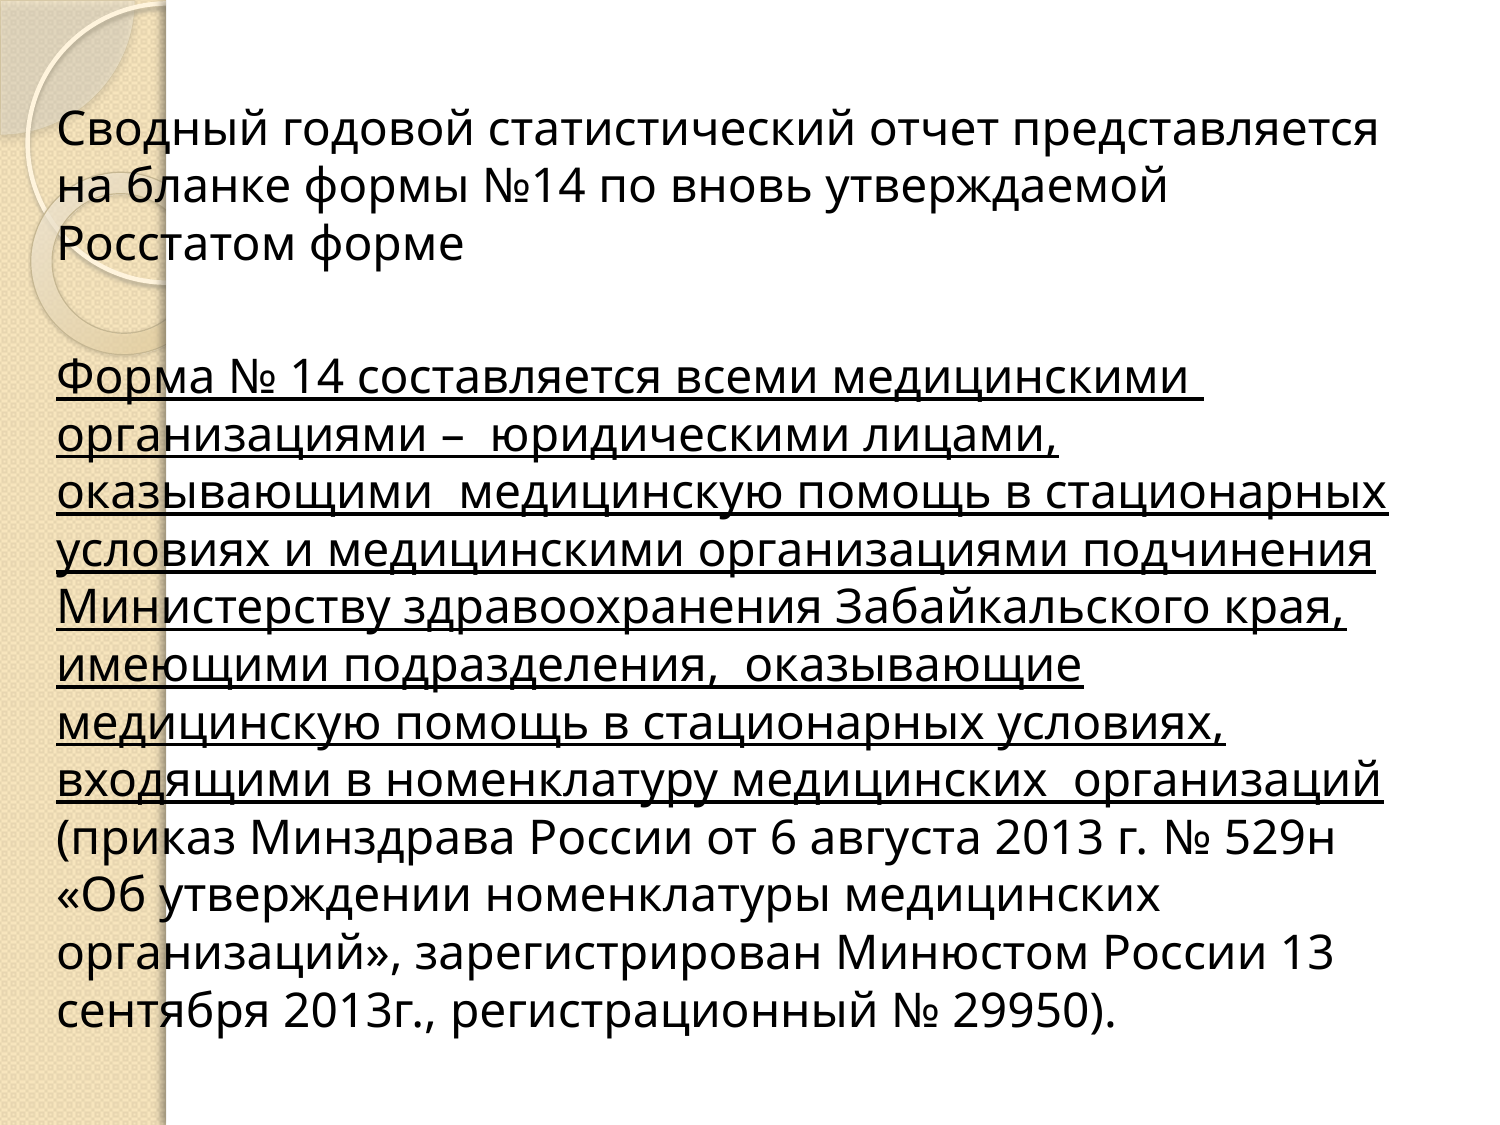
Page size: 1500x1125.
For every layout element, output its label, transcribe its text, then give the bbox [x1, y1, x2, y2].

list Сводный годовой статистический отчет представляется на бланке формы №14 по вновь утверждаемой Росстатом форме Форма № 14 составляется всеми медицинскими организациями – юридическими лицами, оказывающими медицинскую помощь в стационарных условиях и медицинскими организациями подчинения Министерству здравоохранения Забайкальского края, имеющими подразделения, оказывающие медицинскую помощь в стационарных условиях, входящими в номенклатуру медицинских организаций (приказ Минздрава России от 6 августа 2013 г. № 529н «Об утверждении номенклатуры медицинских организаций», зарегистрирован Минюстом России 13 сентября 2013г., регистрационный № 29950). [41, 90, 1425, 1063]
